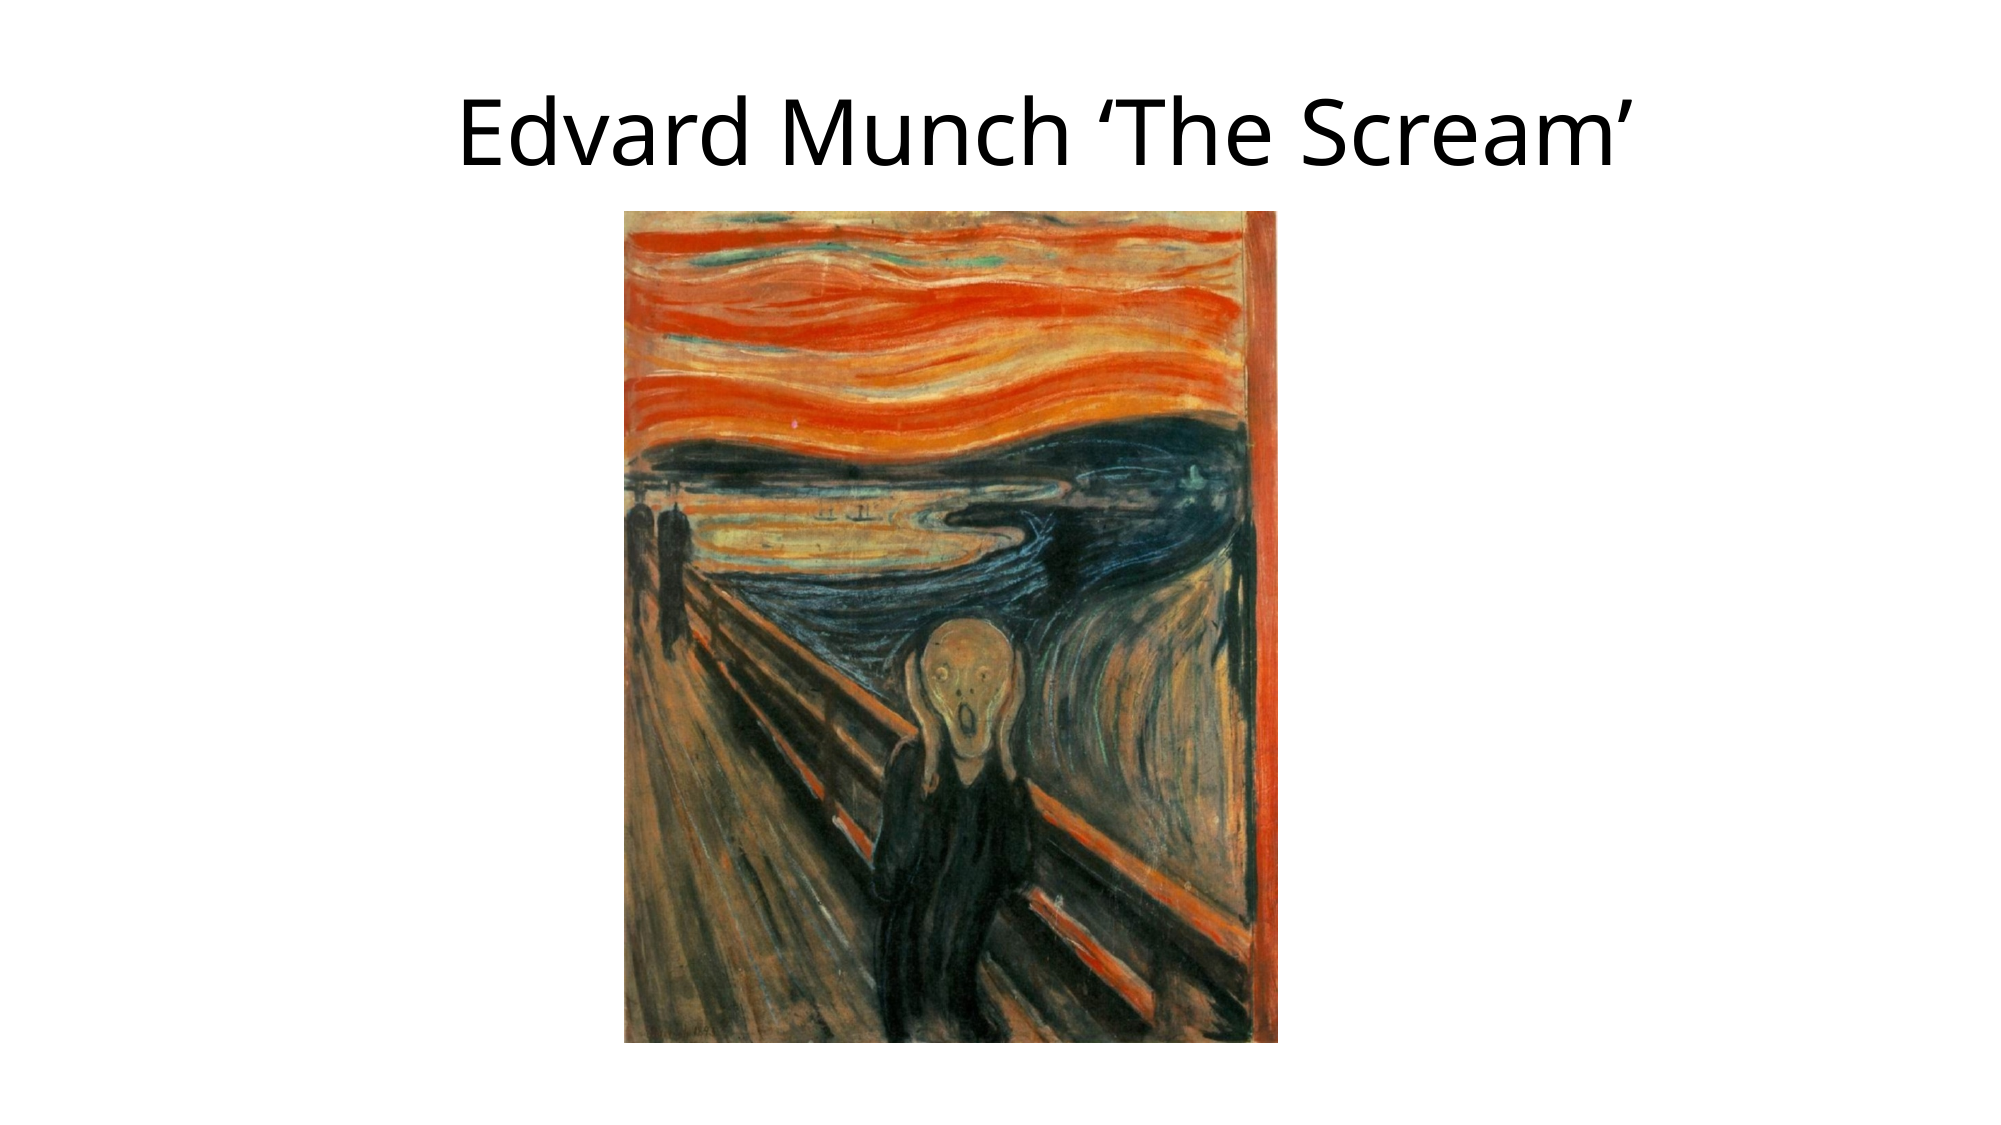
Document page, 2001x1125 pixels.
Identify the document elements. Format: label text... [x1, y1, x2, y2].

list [624, 210, 1278, 1043]
title Edvard Munch ‘The Scream’ [440, 59, 1863, 212]
